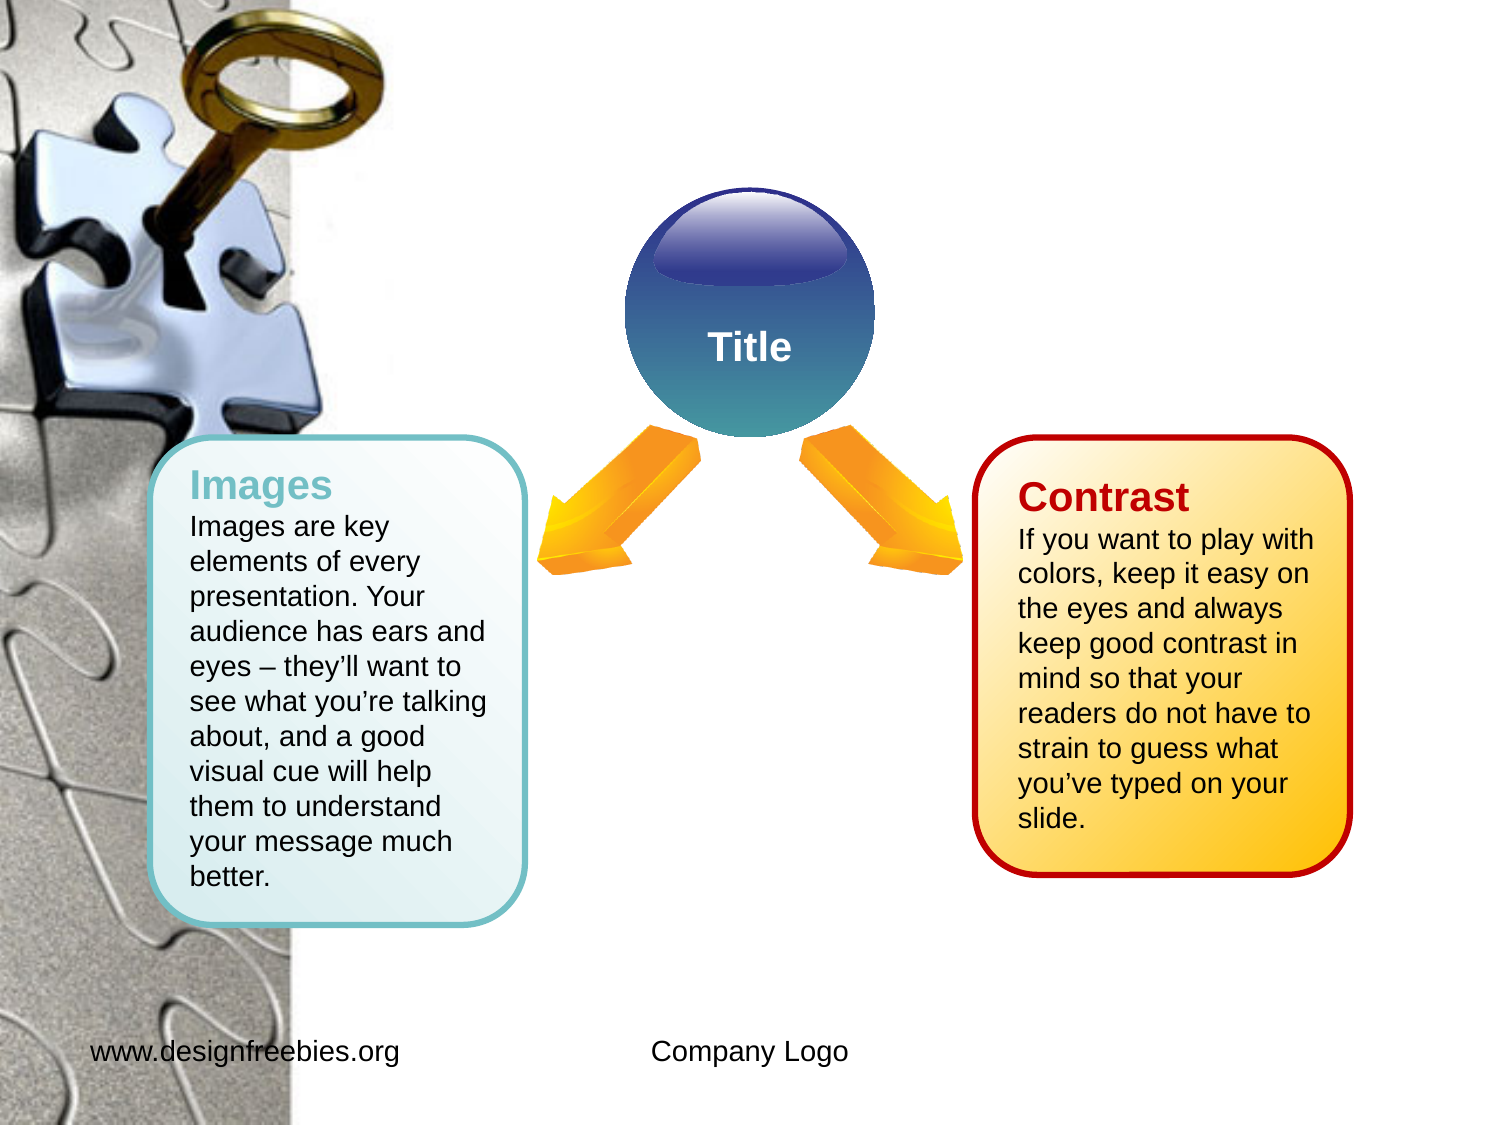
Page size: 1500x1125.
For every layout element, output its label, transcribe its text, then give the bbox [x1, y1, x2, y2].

text_box [974, 437, 1350, 875]
title Diagram [312, 45, 1447, 233]
text_box [149, 437, 525, 925]
text_box [624, 187, 875, 366]
text_box Images Images are key elements of every presentation. Your audience has ears and eyes – they’ll want to see what you’re talking about, and a good visual cue will help them to understand your message much better. [174, 450, 510, 900]
picture [0, 0, 1500, 1125]
text_box Contrast If you want to play with colors, keep it easy on the eyes and always keep good contrast in mind so that your readers do not have to strain to guess what you’ve typed on your slide. [1003, 462, 1338, 842]
slide_number www.designfreebies.org [75, 1024, 425, 1103]
footer Company Logo [512, 1024, 988, 1103]
text_box [653, 191, 847, 286]
text_box Title [637, 312, 863, 378]
text_box [643, 378, 857, 438]
